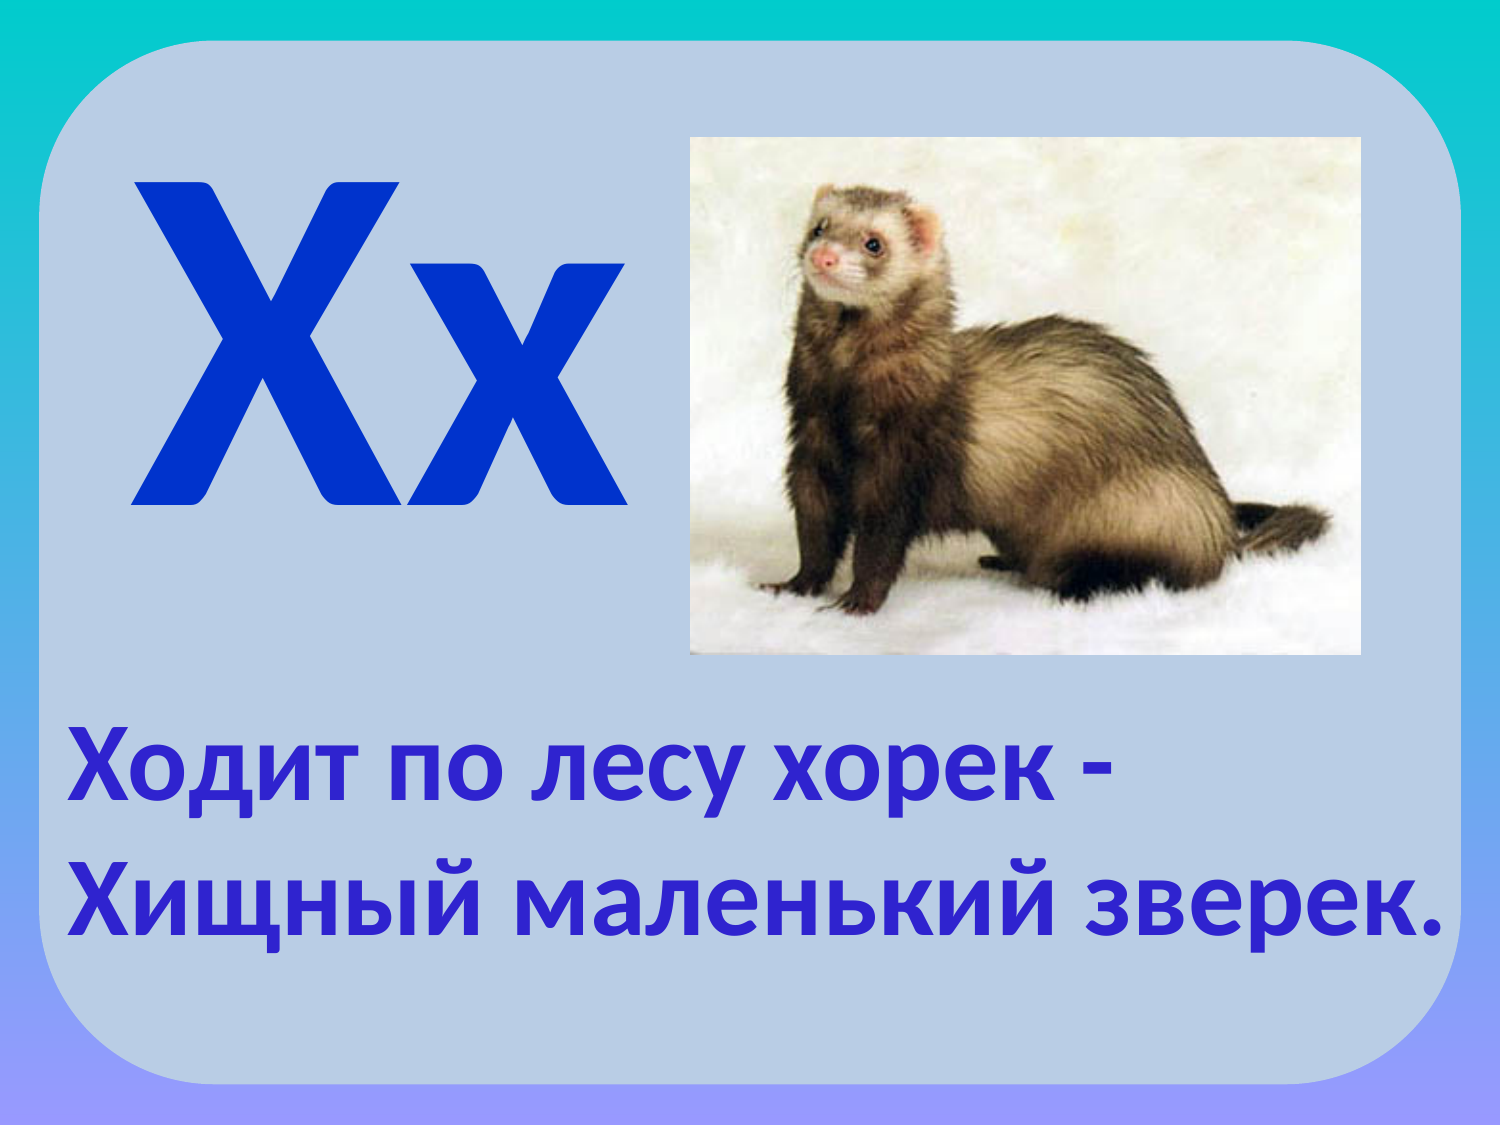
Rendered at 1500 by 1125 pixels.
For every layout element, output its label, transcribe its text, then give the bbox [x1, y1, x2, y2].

text_box Ходит по лесу хорек - Хищный маленький зверек. [53, 680, 1500, 966]
text_box [39, 40, 1461, 1085]
text_box Хх [114, 0, 648, 613]
picture [690, 136, 1362, 655]
